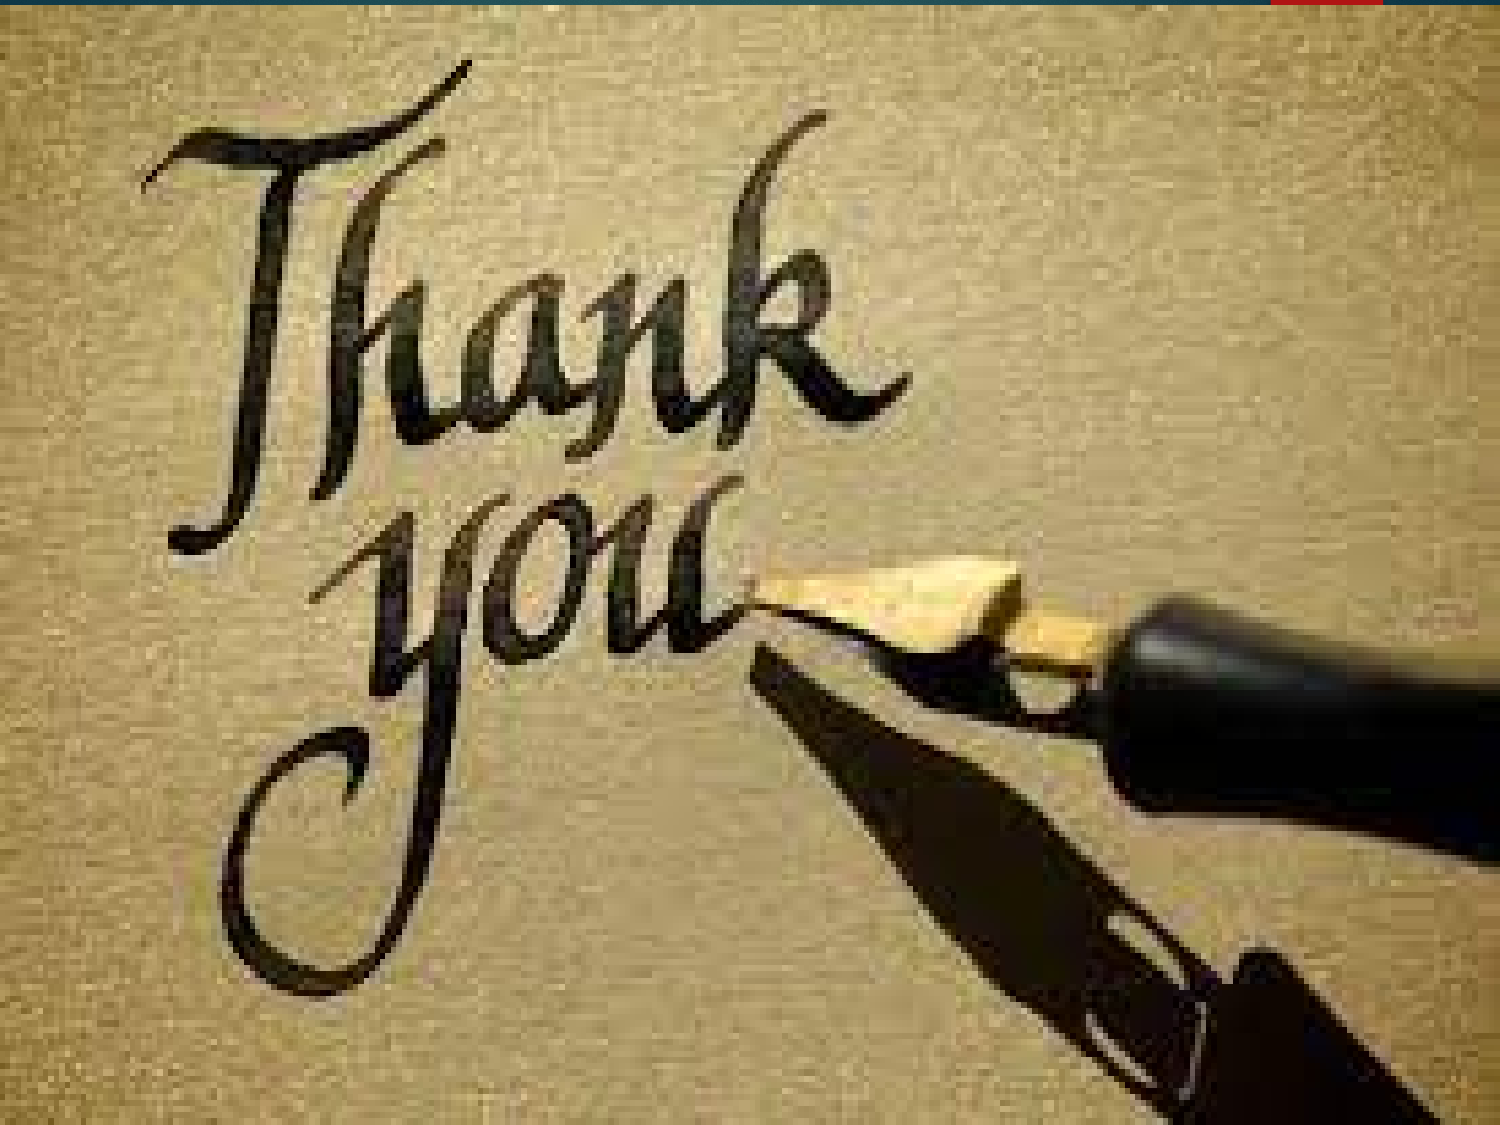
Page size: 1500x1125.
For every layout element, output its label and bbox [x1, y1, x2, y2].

list [0, 4, 1500, 1125]
